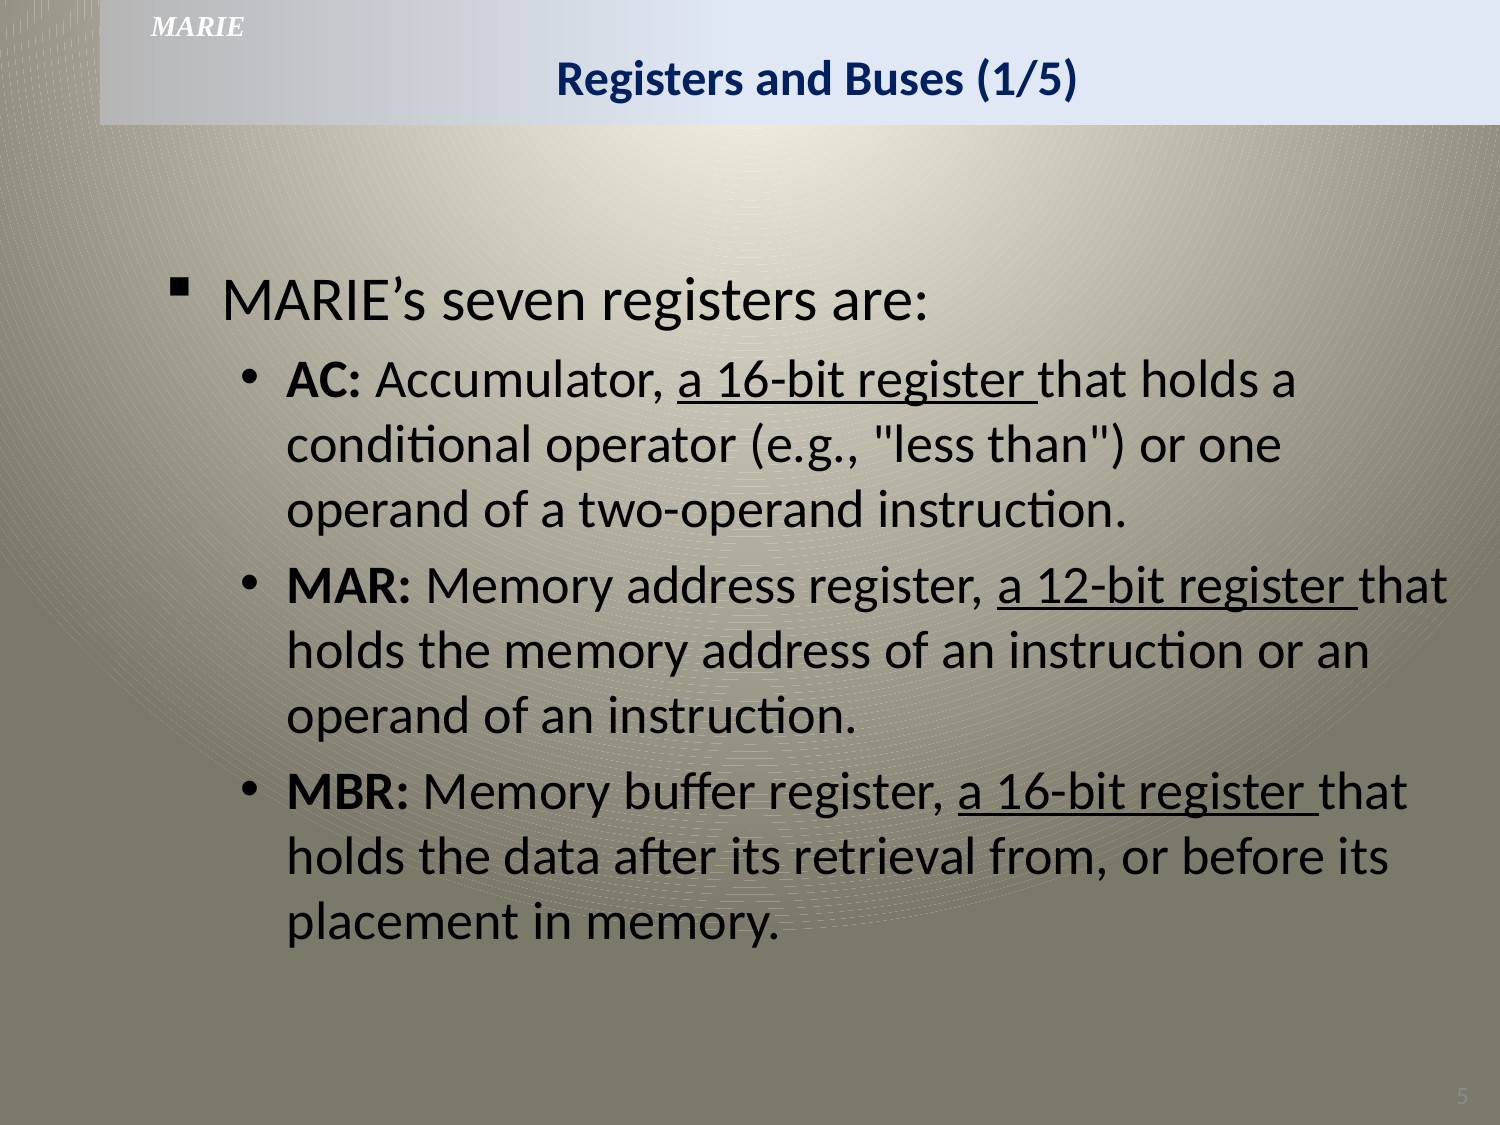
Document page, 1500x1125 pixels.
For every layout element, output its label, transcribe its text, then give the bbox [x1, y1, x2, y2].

title Registers and Buses (1/5) [135, 37, 1500, 113]
list MARIE [135, 0, 625, 50]
list MARIE’s seven registers are: AC: Accumulator, a 16-bit register that holds a conditional operator (e.g., "less than") or one operand of a two-operand instruction. MAR: Memory address register, a 12-bit register that holds the memory address of an instruction or an operand of an instruction. MBR: Memory buffer register, a 16-bit register that holds the data after its retrieval from, or before its placement in memory. [150, 249, 1488, 993]
